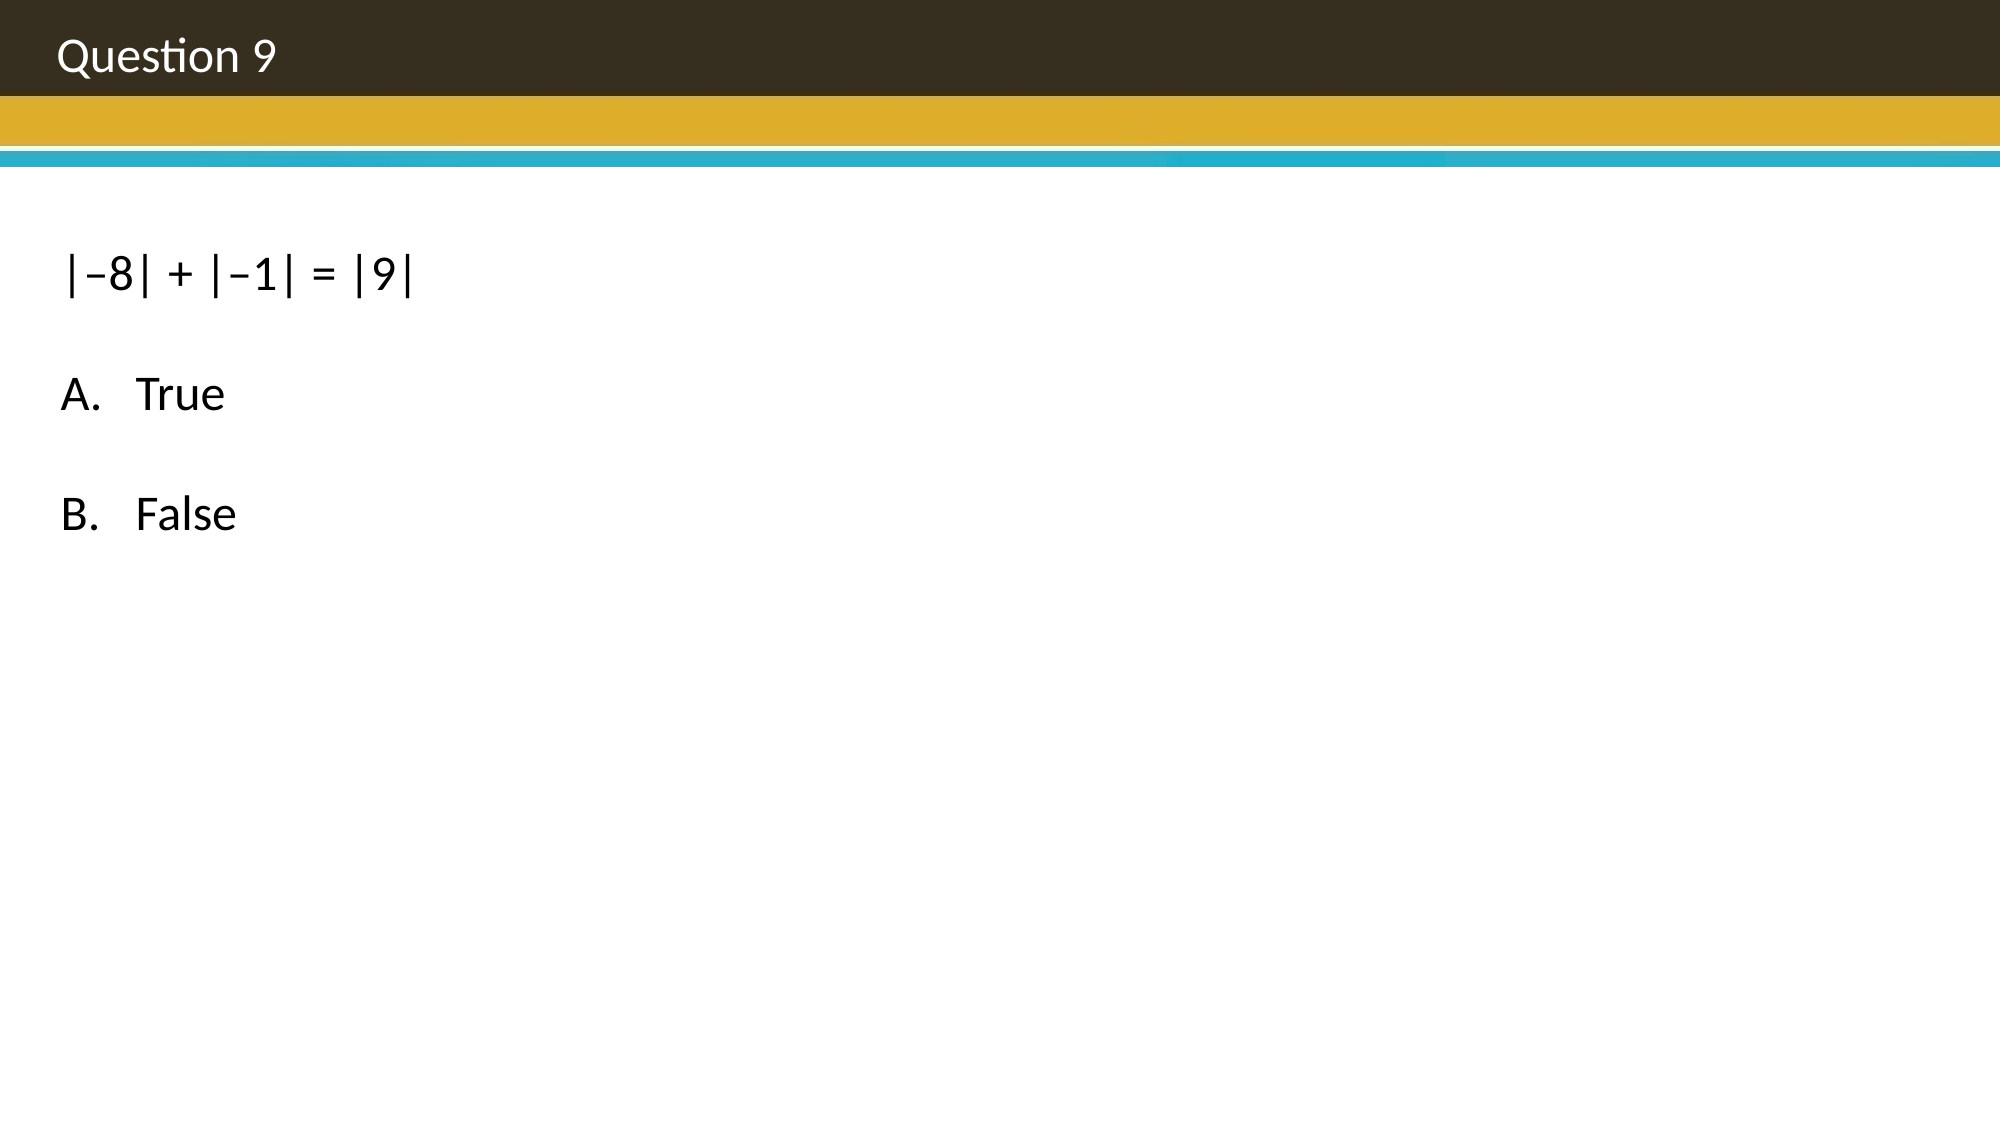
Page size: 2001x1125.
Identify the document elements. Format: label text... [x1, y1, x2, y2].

text_box |–8| + |–1| = |9| True False [45, 233, 1782, 789]
picture [0, 0, 2000, 167]
text_box Question 9 [41, 14, 293, 90]
